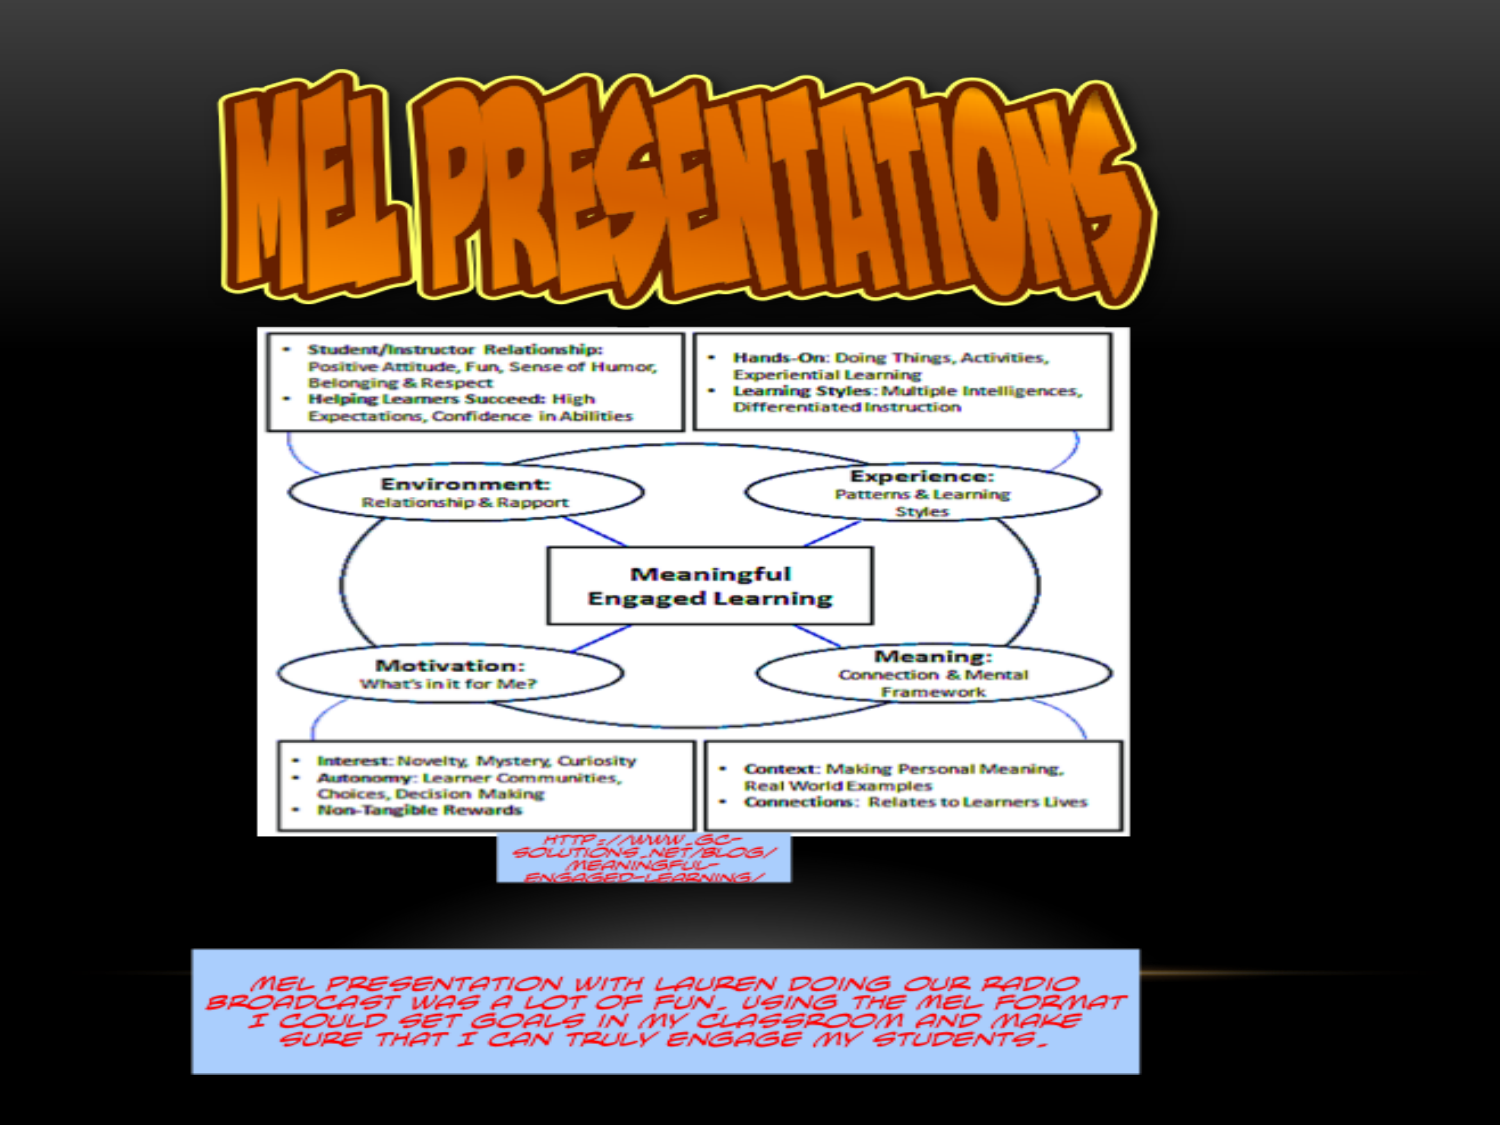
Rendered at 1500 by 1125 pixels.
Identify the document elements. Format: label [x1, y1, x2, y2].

list [112, 0, 1288, 1076]
picture [0, 0, 1500, 1125]
